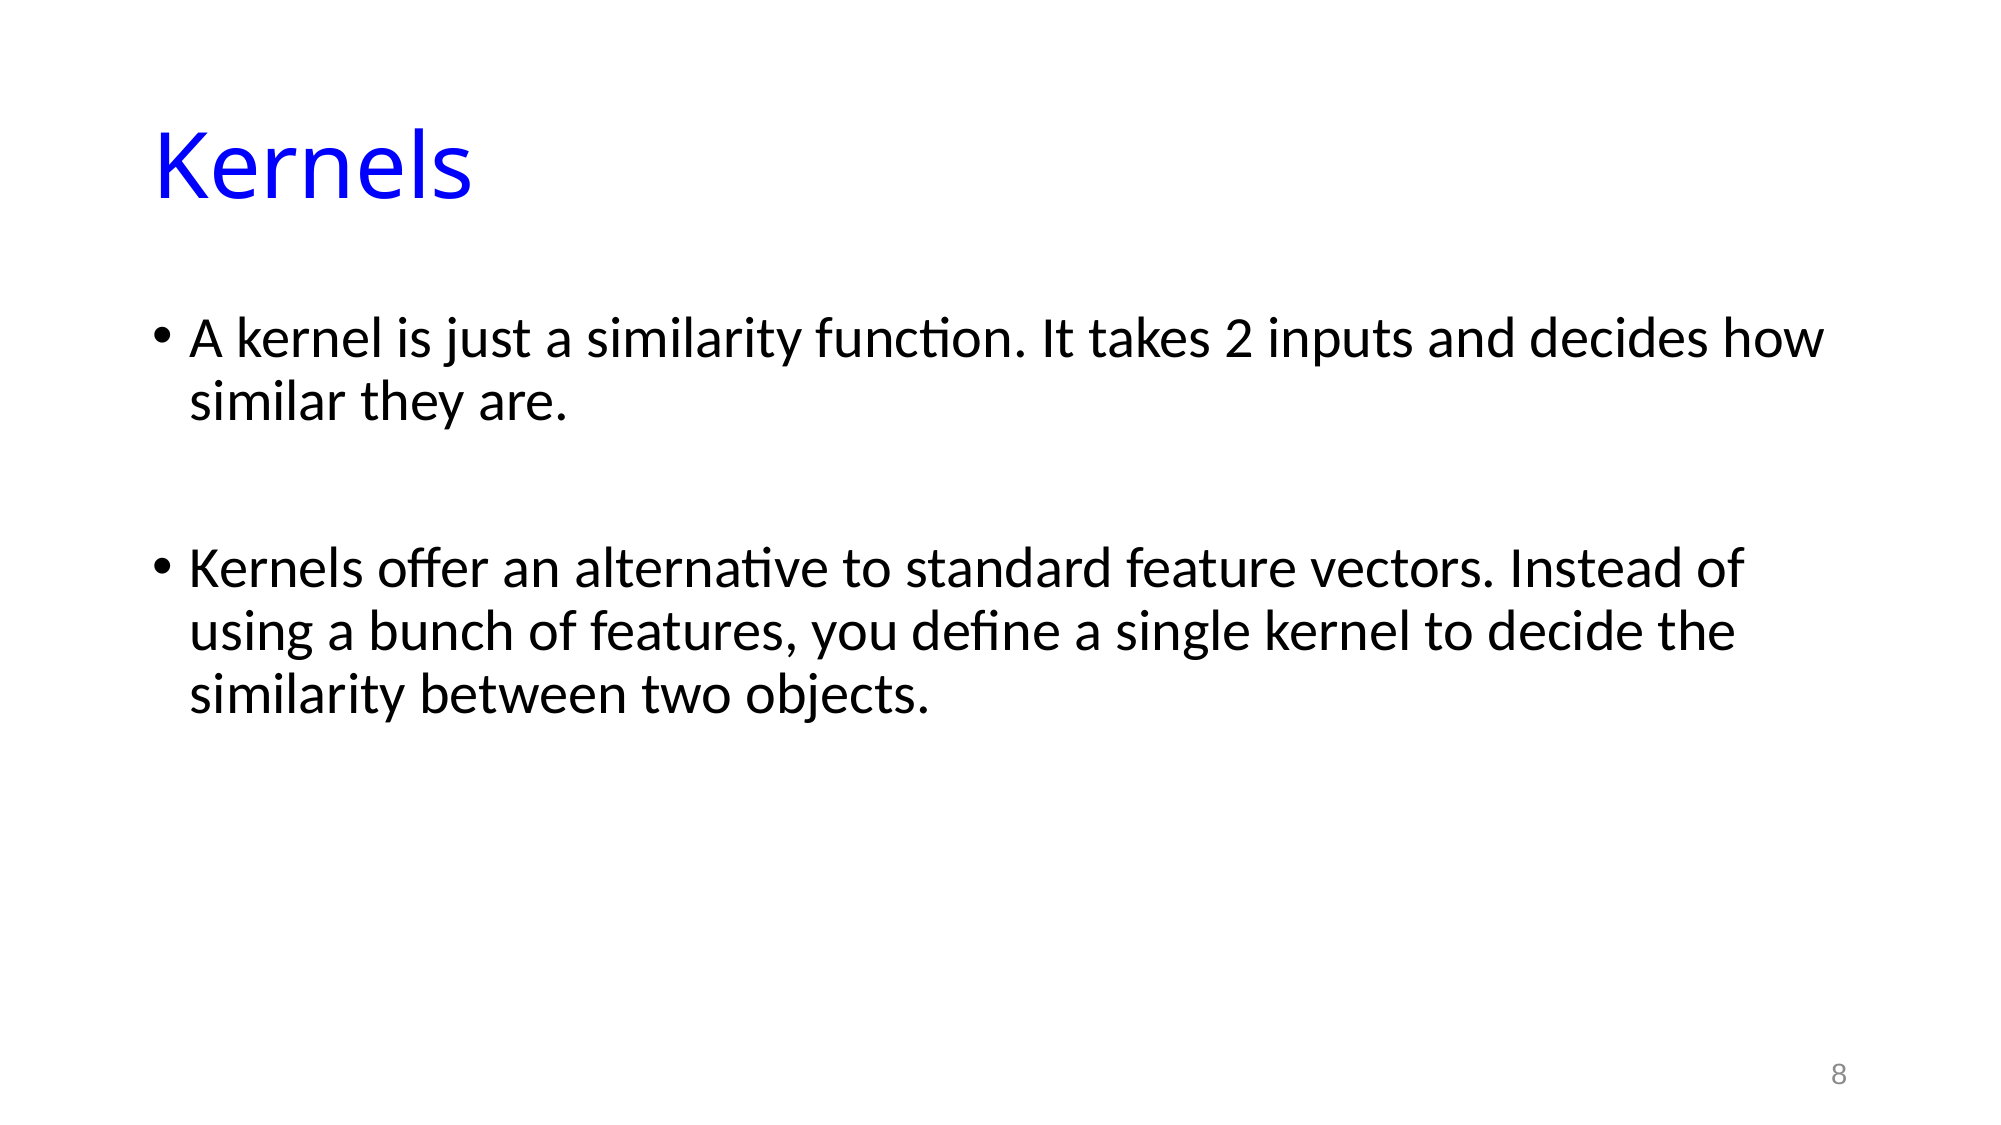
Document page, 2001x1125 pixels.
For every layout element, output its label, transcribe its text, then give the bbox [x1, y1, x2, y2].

list A kernel is just a similarity function. It takes 2 inputs and decides how similar they are. Kernels offer an alternative to standard feature vectors. Instead of using a bunch of features, you define a single kernel to decide the similarity between two objects. [137, 299, 1863, 1014]
slide_number 8 [1412, 1042, 1863, 1103]
title Kernels [137, 59, 1863, 278]
